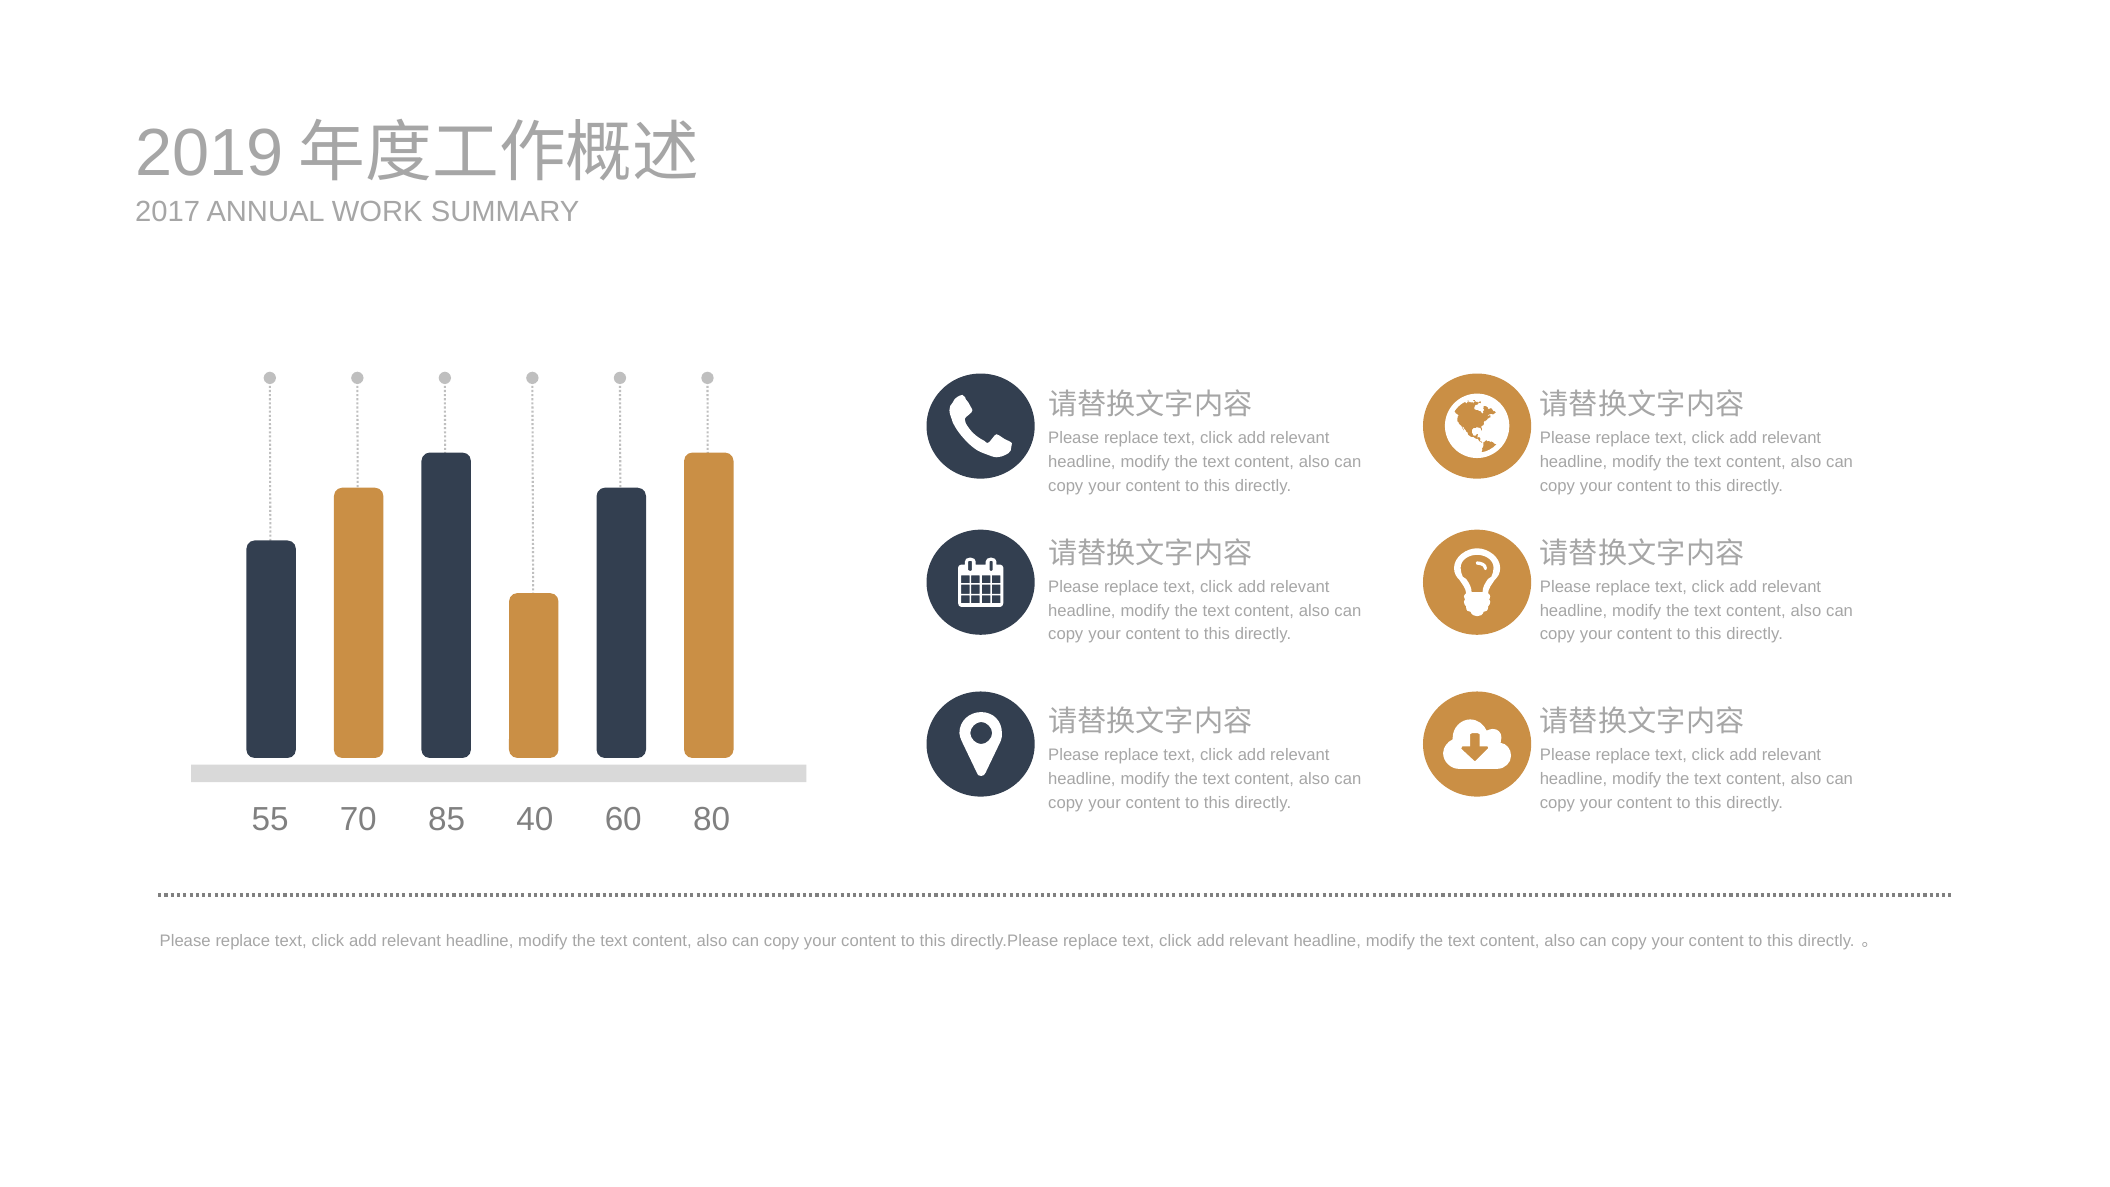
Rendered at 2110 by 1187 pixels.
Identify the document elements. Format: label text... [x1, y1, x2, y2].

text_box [1422, 691, 1532, 797]
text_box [1422, 373, 1532, 479]
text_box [333, 377, 384, 758]
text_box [1539, 527, 1874, 643]
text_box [421, 377, 471, 758]
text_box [1048, 527, 1383, 643]
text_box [246, 377, 296, 758]
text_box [1422, 529, 1532, 635]
text_box 80 [692, 789, 731, 837]
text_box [596, 377, 646, 758]
text_box 60 [604, 789, 642, 837]
text_box [190, 763, 807, 783]
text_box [1048, 695, 1383, 811]
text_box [509, 377, 559, 758]
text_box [1048, 378, 1392, 494]
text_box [684, 377, 734, 758]
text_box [926, 691, 1035, 797]
text_box 40 [516, 789, 554, 837]
text_box 55 [251, 789, 289, 837]
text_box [1539, 695, 1874, 811]
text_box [926, 373, 1035, 479]
text_box 85 [428, 789, 466, 837]
text_box 2019年度工作概述 [135, 108, 783, 189]
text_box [926, 529, 1035, 635]
text_box 2017 ANNUAL WORK SUMMARY [135, 191, 596, 227]
text_box Please replace text, click add relevant headline, modify the text content, also can copy your content to this directly.Please replace text, click add relevant headline, modify the text content, also can copy your content to this directly.。 [159, 925, 1950, 950]
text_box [1539, 378, 1874, 494]
text_box 70 [339, 789, 377, 837]
